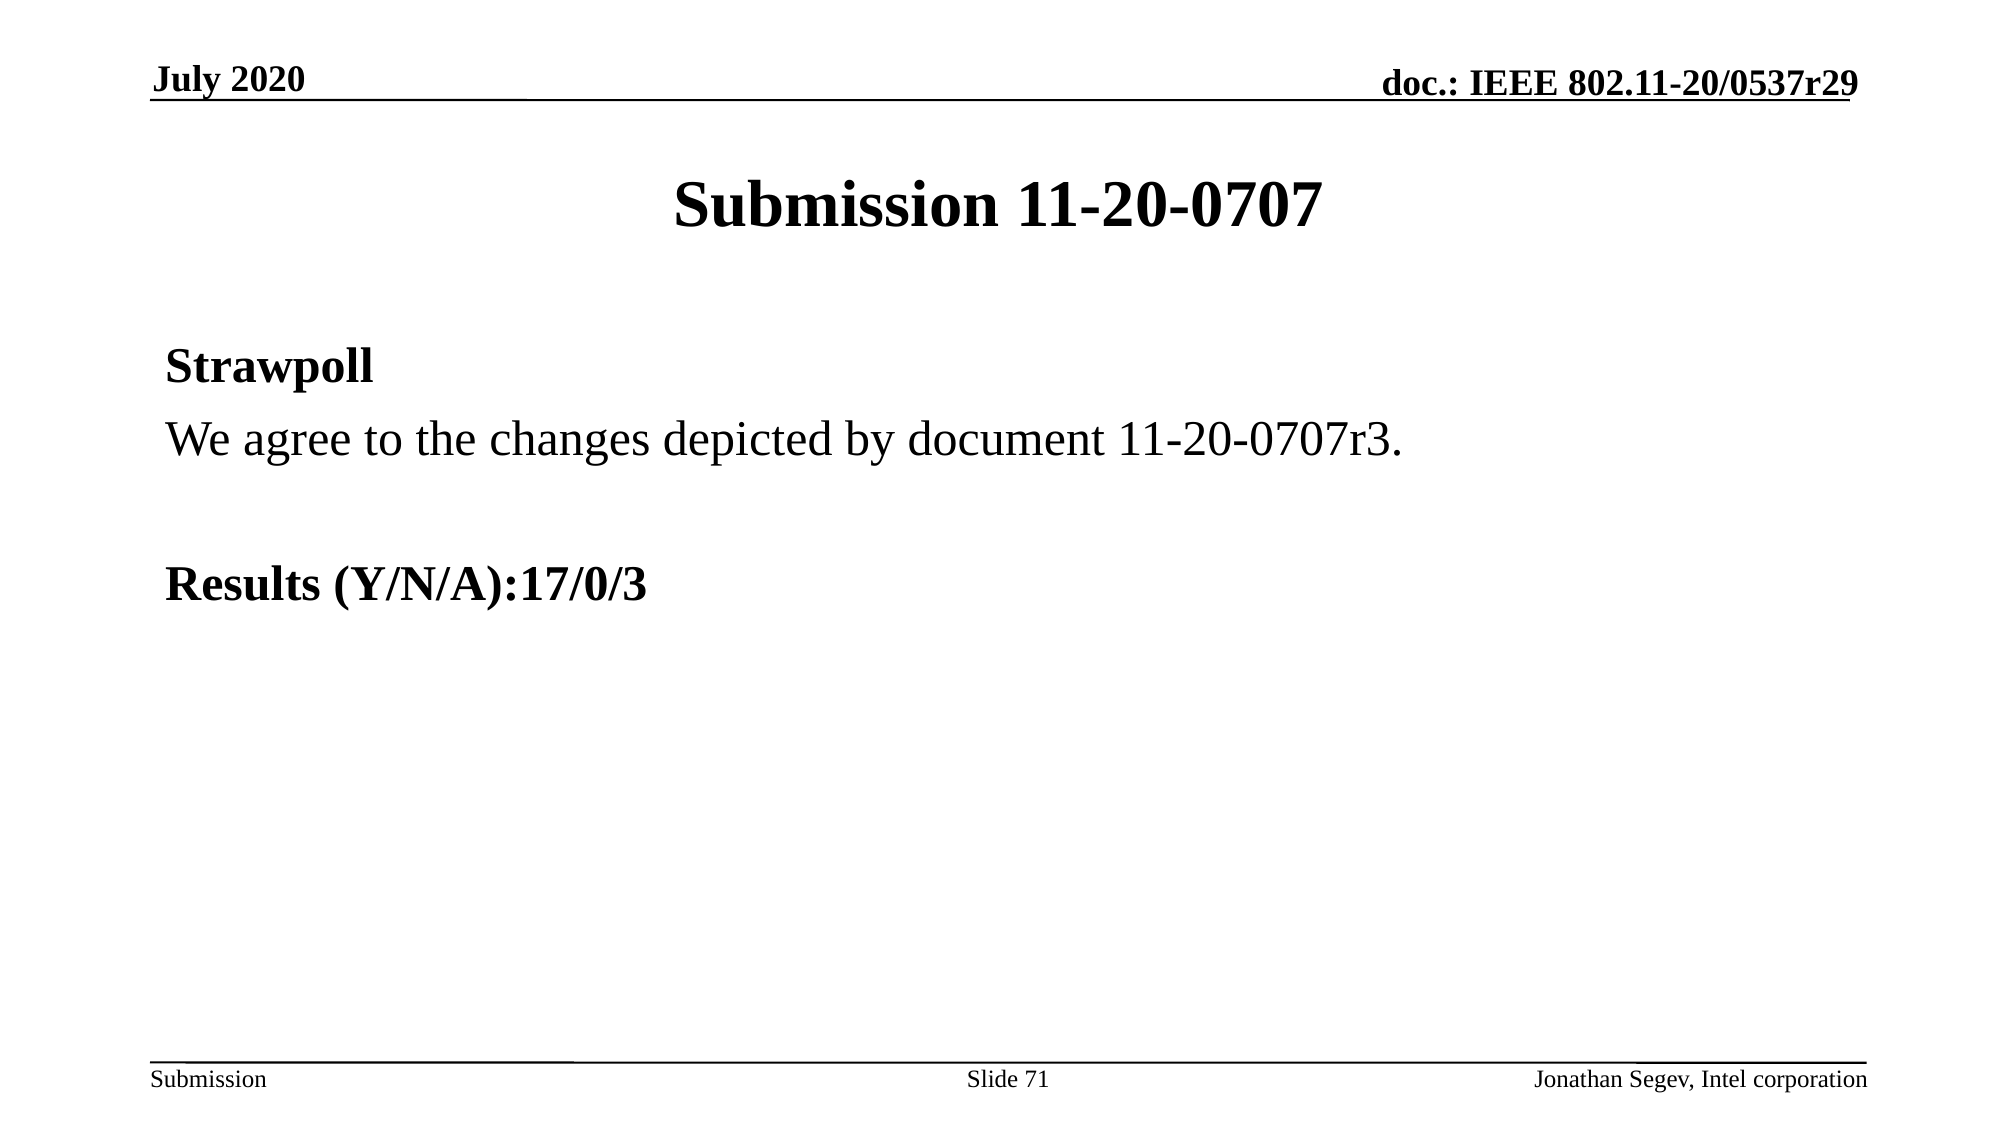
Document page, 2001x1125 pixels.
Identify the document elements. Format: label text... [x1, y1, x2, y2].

title Submission 11-20-0707 [149, 112, 1850, 288]
slide_number Slide 71 [950, 1061, 1067, 1123]
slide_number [152, 54, 563, 100]
list Strawpoll We agree to the changes depicted by document 11-20-0707r3. Results (Y/N/A):17/0/3 [149, 324, 1850, 1000]
footer Jonathan Segev, Intel corporation [1171, 1061, 1869, 1093]
